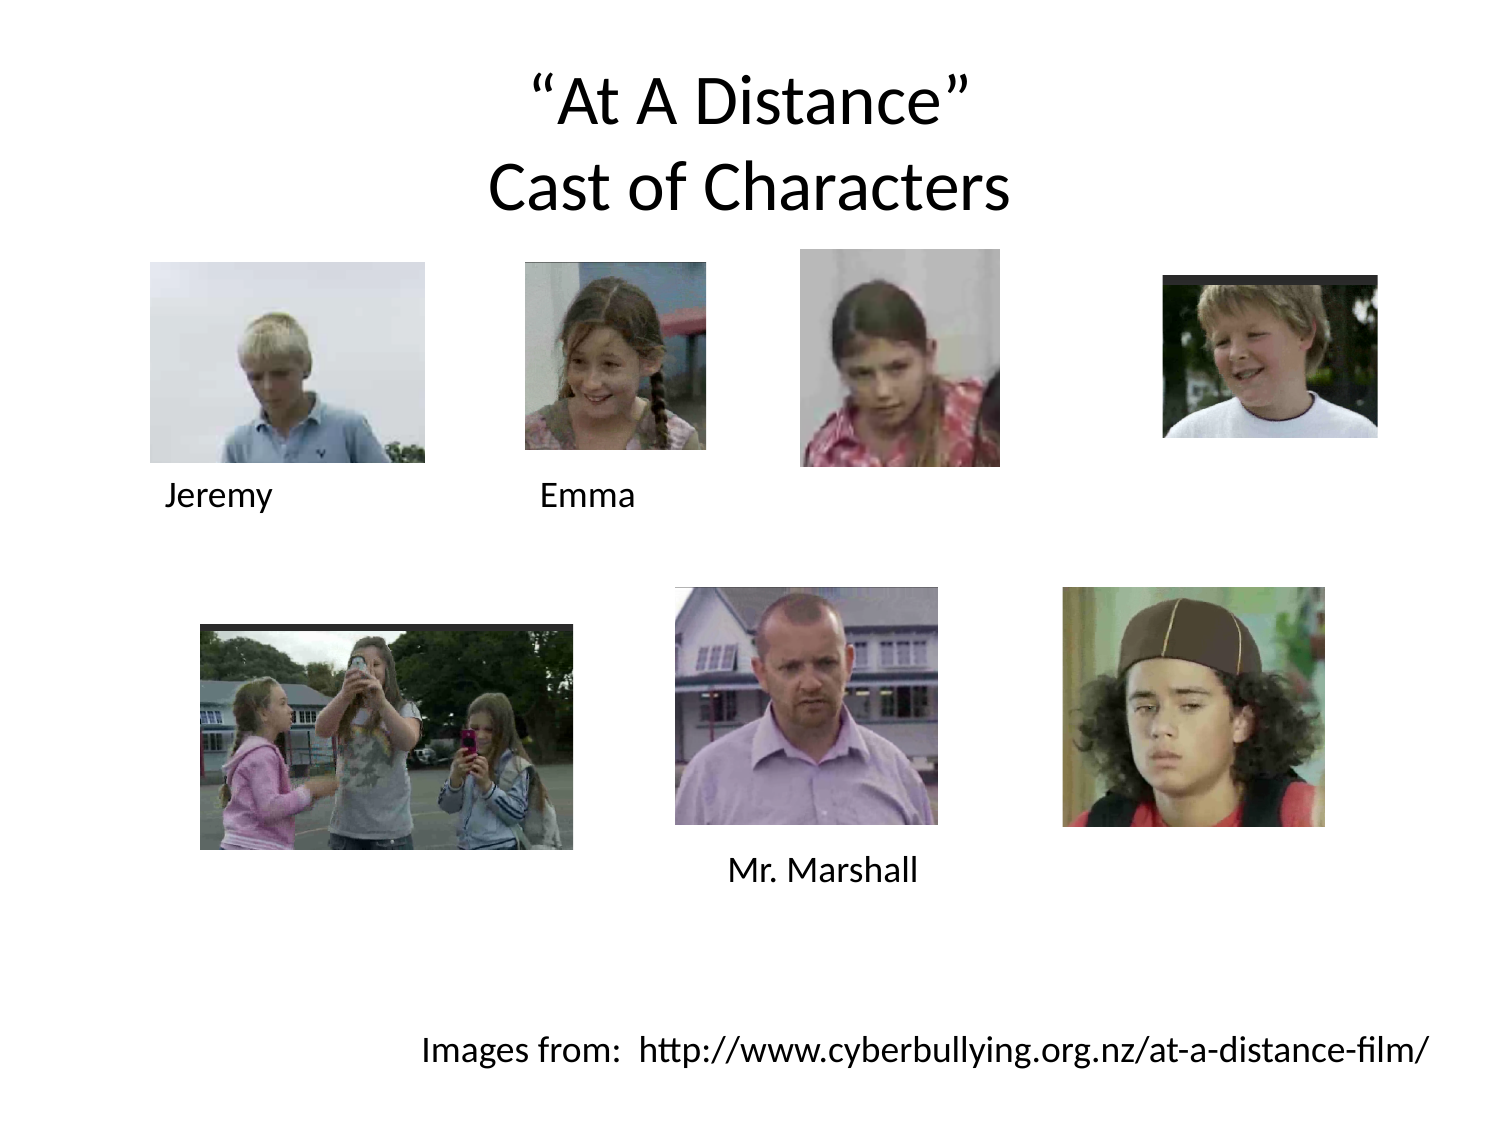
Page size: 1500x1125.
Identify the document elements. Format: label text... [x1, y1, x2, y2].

text_box Emma [524, 462, 675, 523]
text_box Jeremy [149, 471, 388, 523]
text_box Mr. Marshall [712, 837, 938, 898]
title “At A Distance” Cast of Characters [75, 45, 1425, 233]
picture [199, 624, 574, 851]
text_box Images from: http://www.cyberbullying.org.nz/at-a-distance-film/ [406, 1017, 1470, 1078]
picture [524, 262, 707, 451]
picture [149, 262, 426, 463]
picture [799, 249, 1001, 467]
picture [1162, 274, 1378, 438]
picture [674, 587, 939, 826]
picture [1062, 587, 1326, 827]
